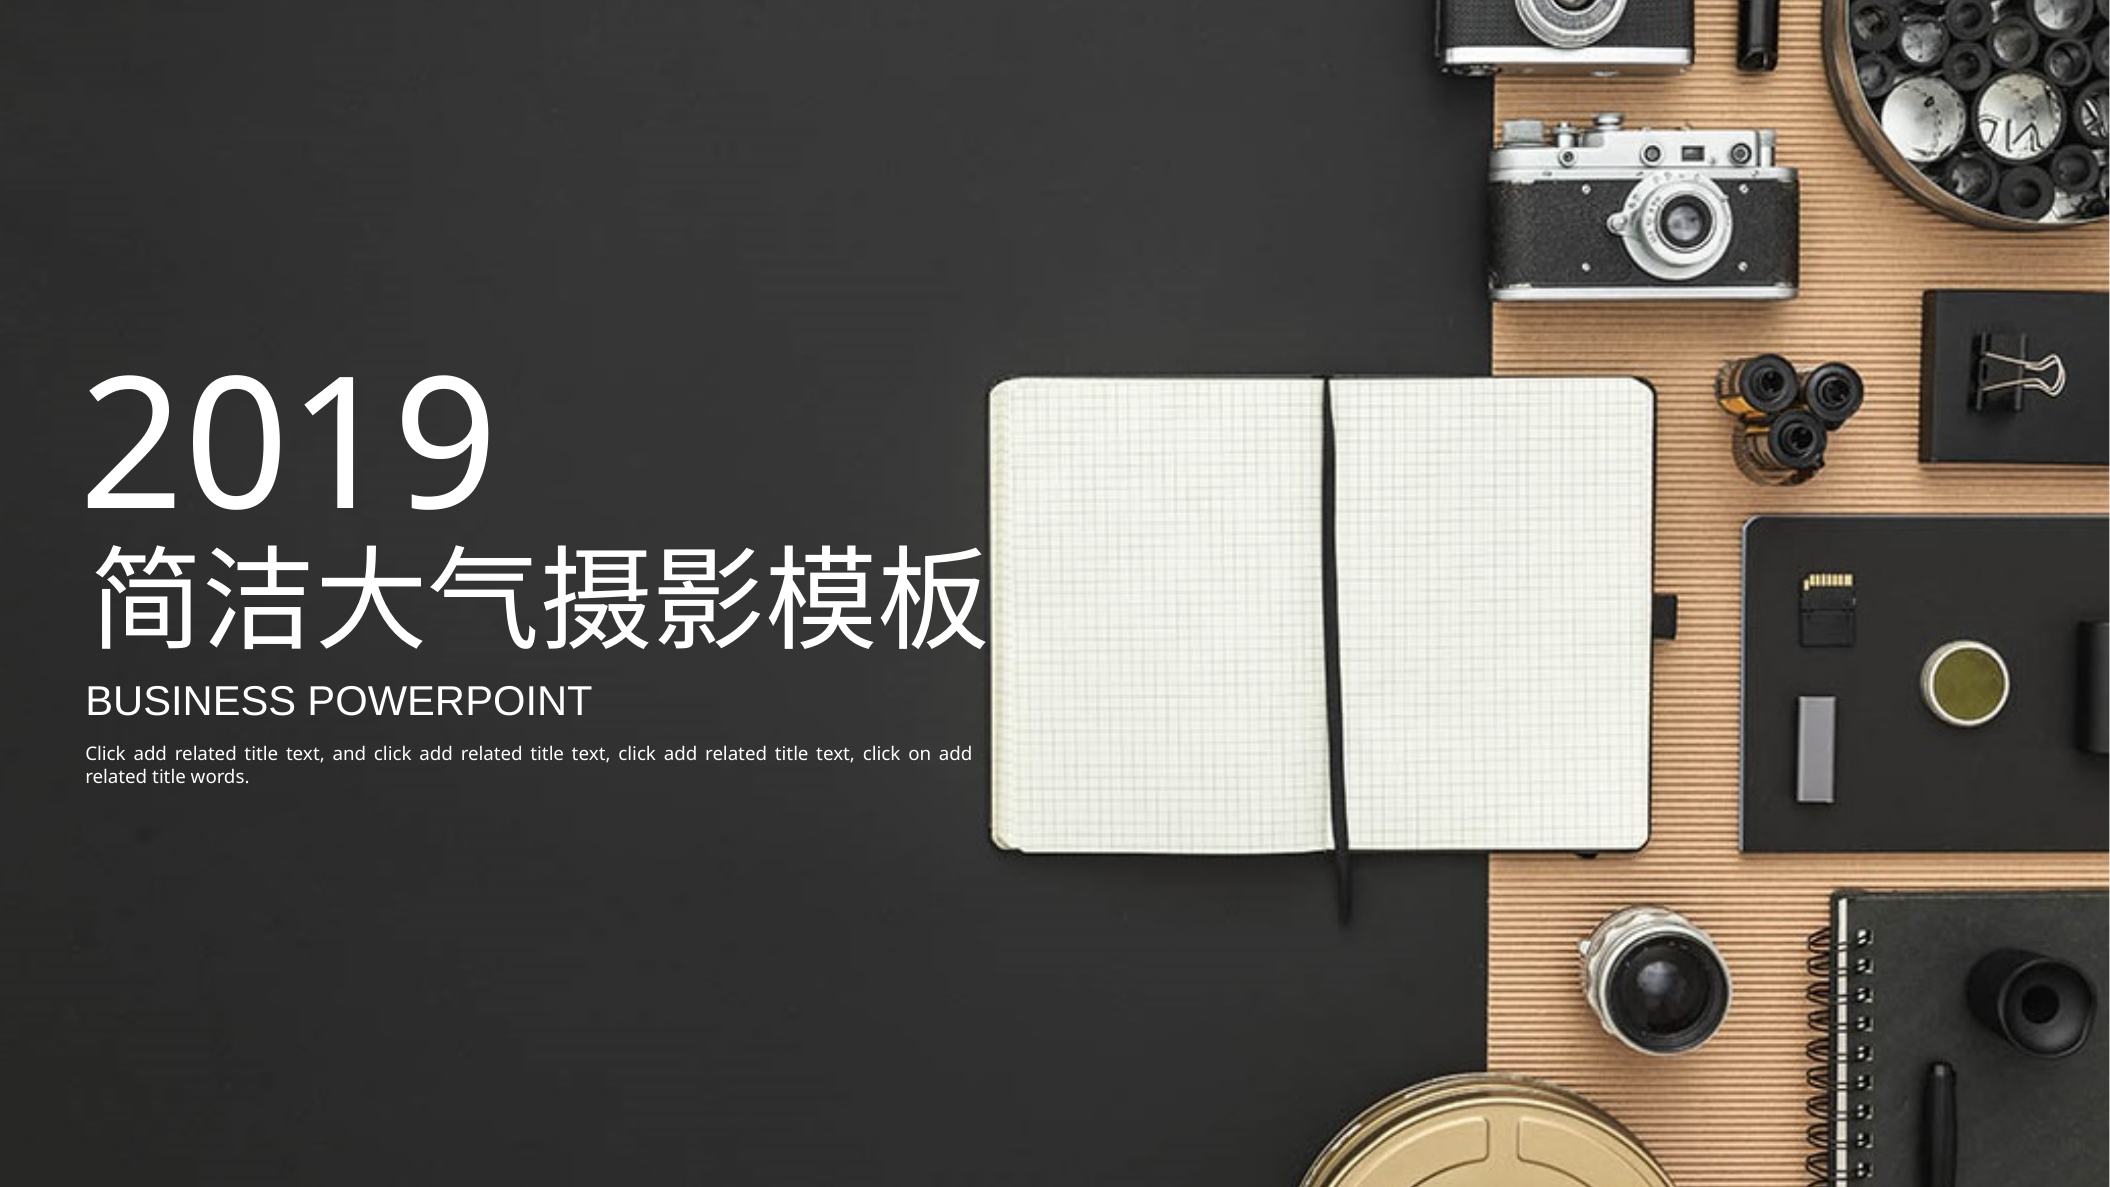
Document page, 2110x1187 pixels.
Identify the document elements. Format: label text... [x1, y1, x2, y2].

text_box BUSINESS POWERPOINT [74, 668, 628, 730]
text_box Click add related title text, and click add related title text, click add related title text, click on add related title words. [74, 736, 983, 793]
text_box 简洁大气摄影模板 [78, 522, 1002, 669]
text_box [0, 0, 2110, 1187]
text_box 2019 [67, 319, 510, 552]
